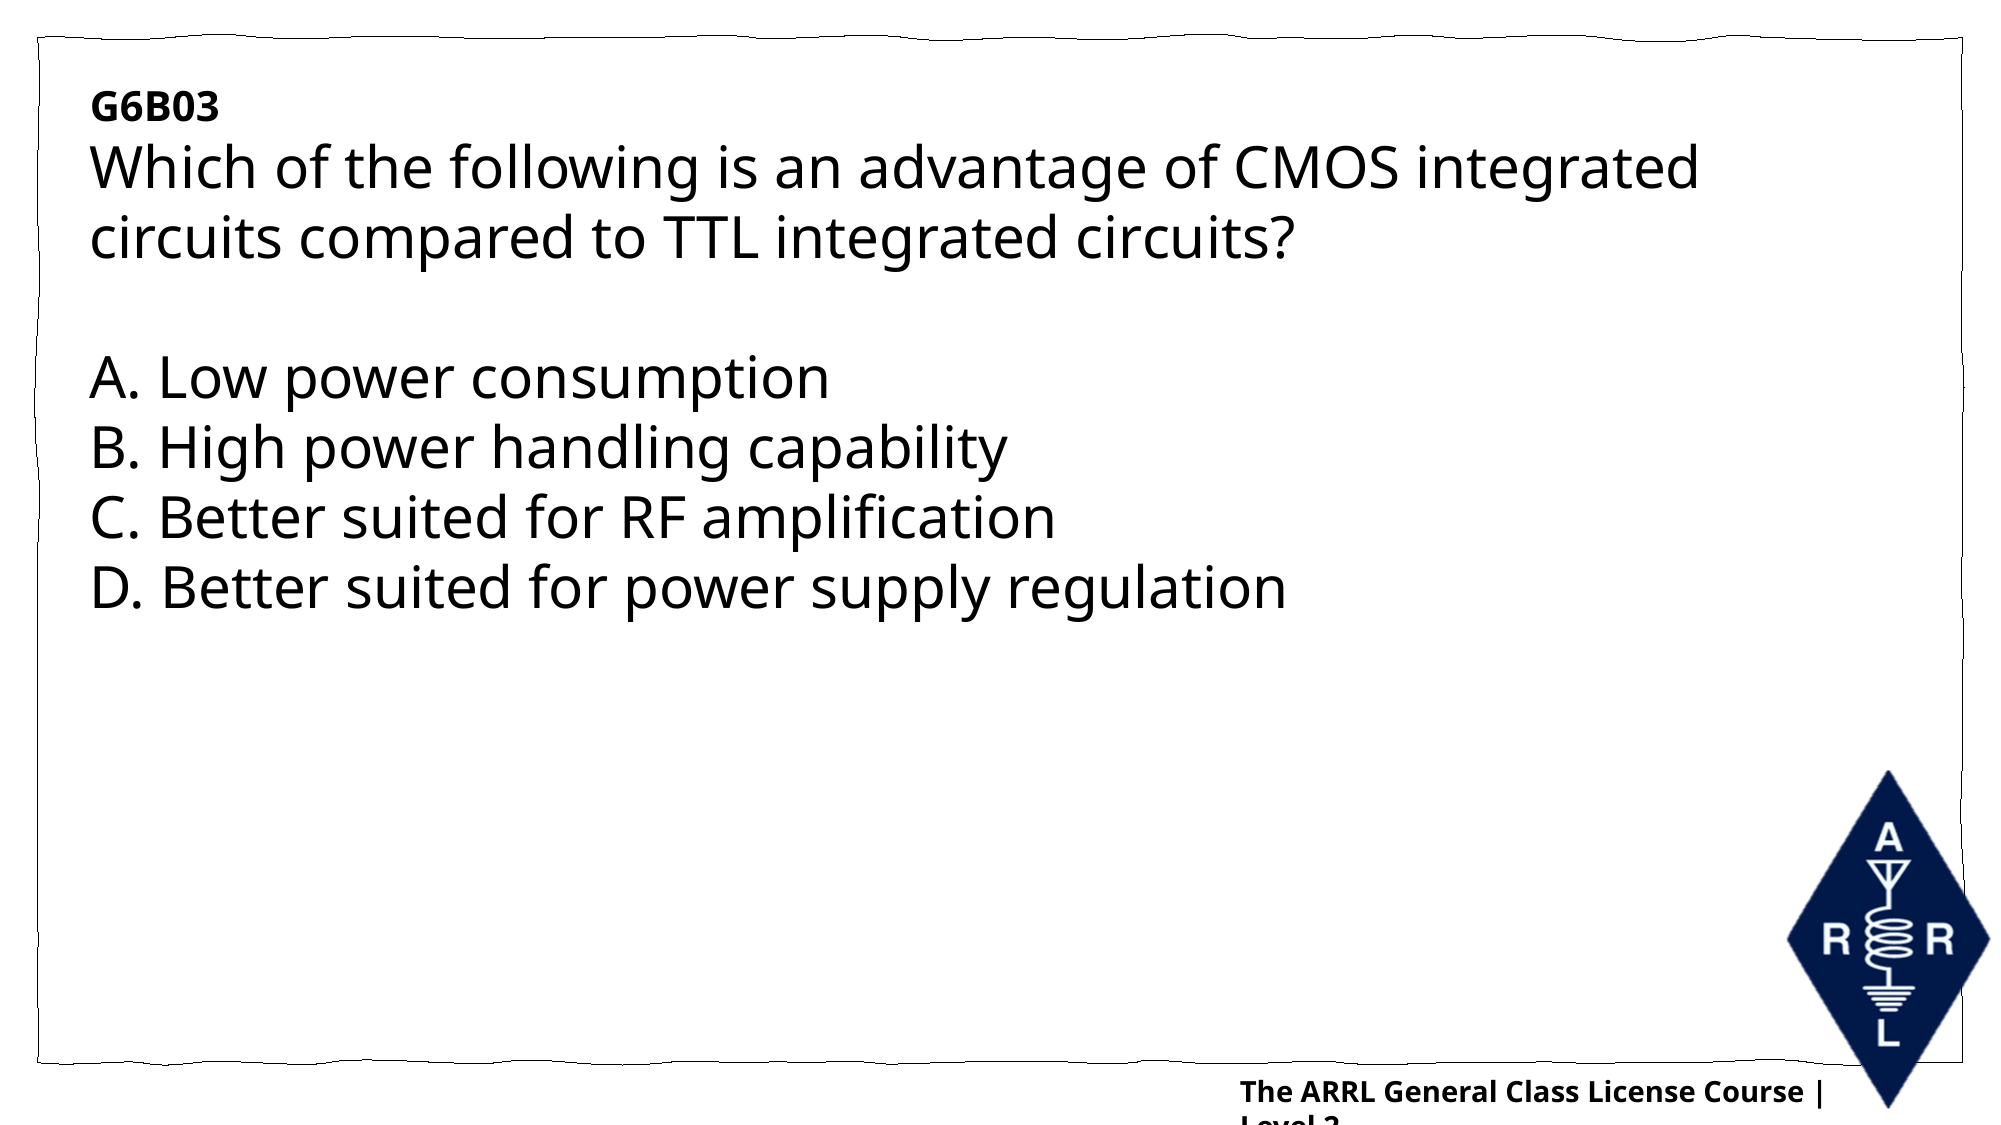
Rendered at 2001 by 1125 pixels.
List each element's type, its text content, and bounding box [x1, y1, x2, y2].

text_box G6B03 Which of the following is an advantage of CMOS integrated circuits compared to TTL integrated circuits? A. Low power consumption B. High power handling capability C. Better suited for RF amplification D. Better suited for power supply regulation [75, 72, 1850, 628]
picture [1773, 752, 1999, 1125]
